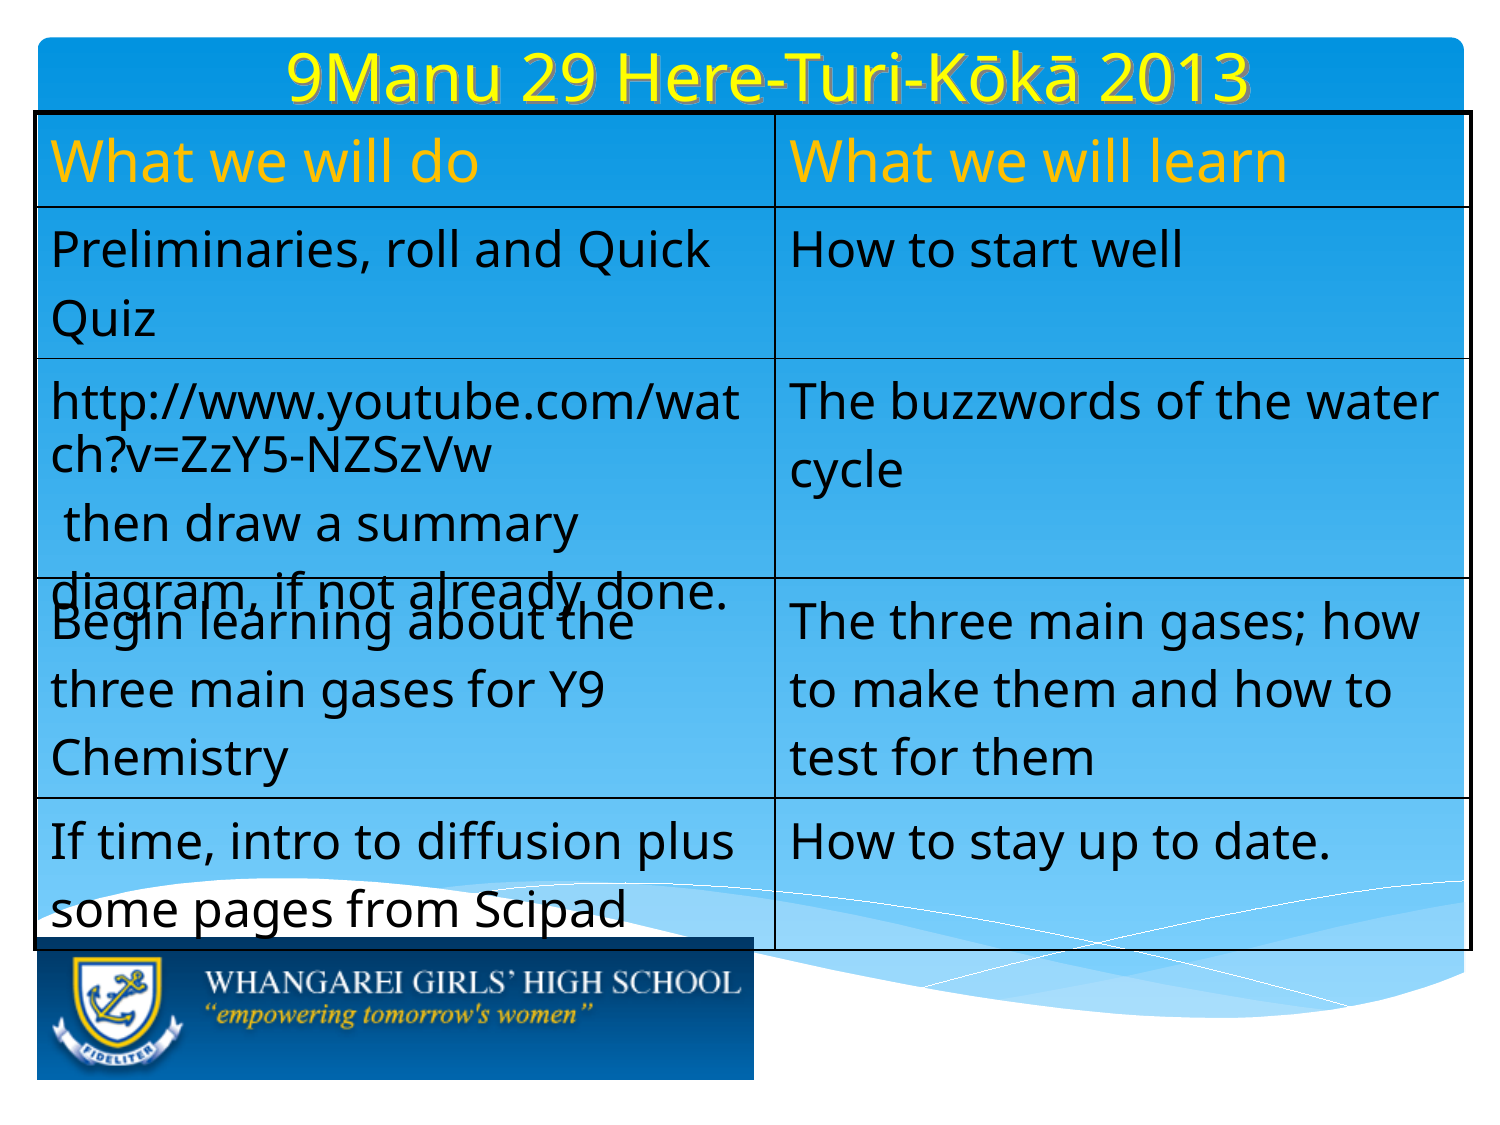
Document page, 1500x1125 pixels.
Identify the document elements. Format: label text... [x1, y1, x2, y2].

table_cell How to stay up to date. [776, 799, 1469, 949]
text_box 9Manu 29 Here-Turi-Kōkā 2013 [162, 24, 1375, 110]
table_cell Preliminaries, roll and Quick Quiz [37, 208, 774, 358]
table_header What we will learn [776, 115, 1469, 206]
table_cell How to start well [776, 208, 1469, 358]
table_cell http://www.youtube.com/watch?v=ZzY5-NZSzVw then draw a summary diagram, if not already done. [37, 359, 774, 577]
table_cell The buzzwords of the water cycle [776, 359, 1469, 577]
table_header What we will do [37, 115, 774, 206]
table_cell If time, intro to diffusion plus some pages from Scipad [37, 799, 774, 949]
table_cell The three main gases; how to make them and how to test for them [776, 579, 1469, 797]
picture [37, 937, 754, 1080]
table_cell Begin learning about the three main gases for Y9 Chemistry [37, 579, 774, 797]
